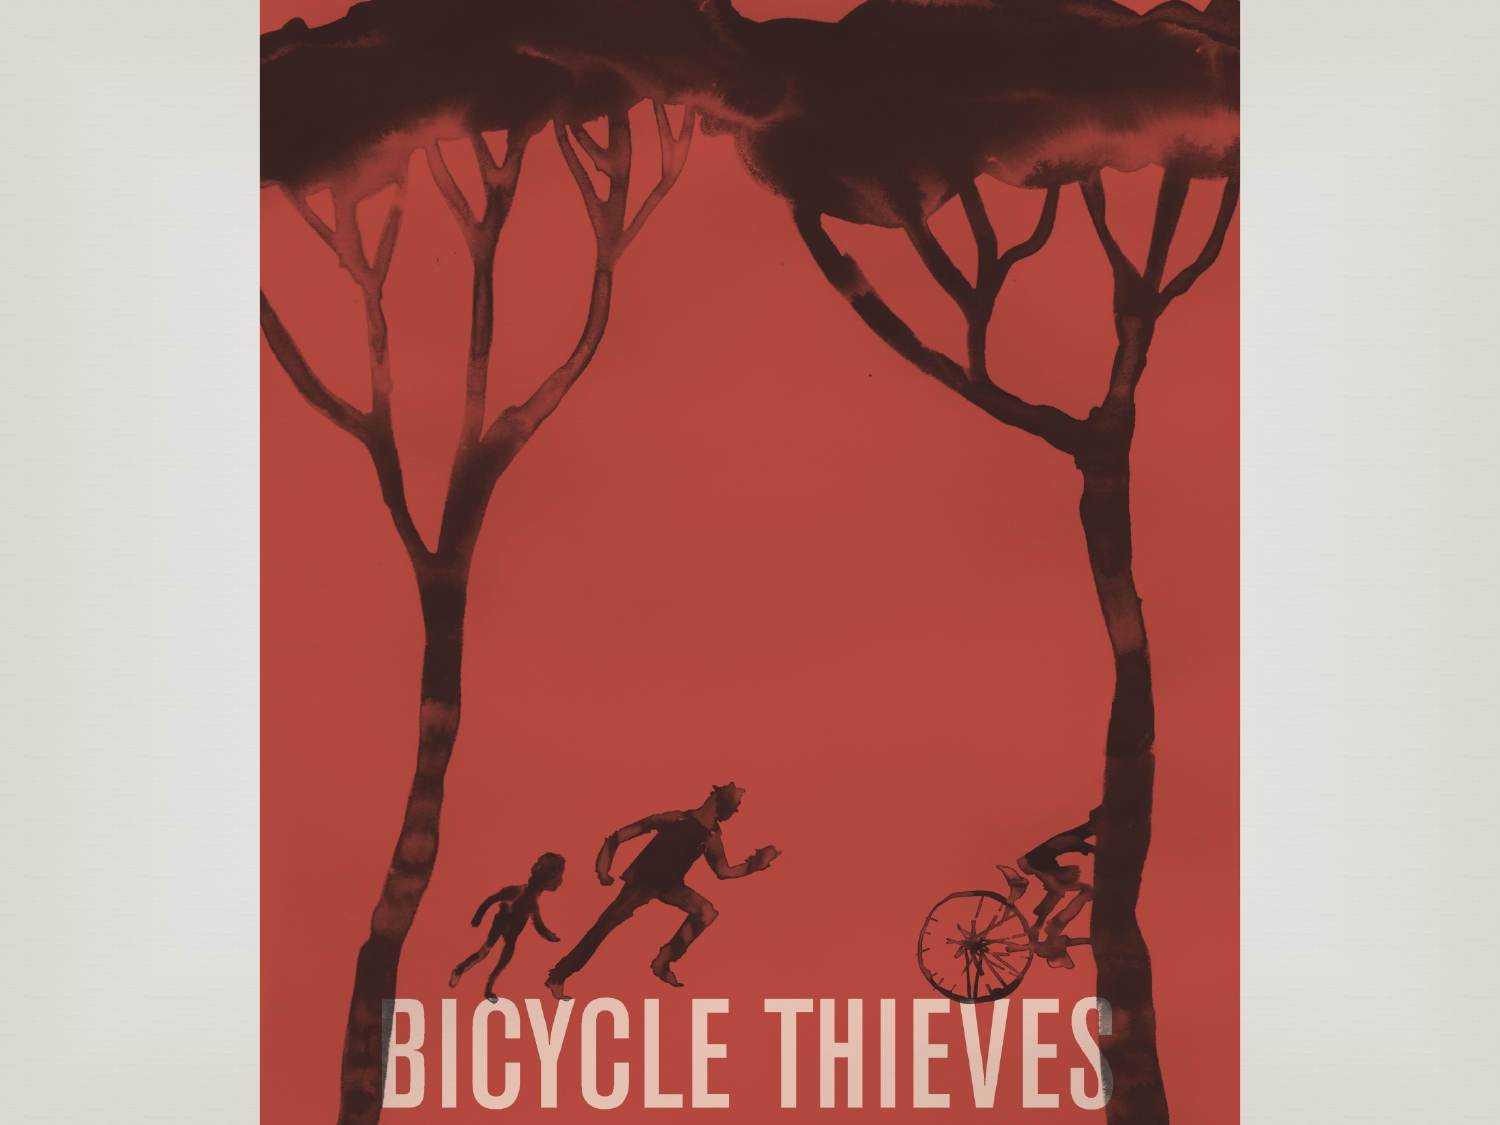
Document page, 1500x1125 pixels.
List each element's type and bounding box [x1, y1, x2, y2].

list [259, 0, 1241, 1125]
